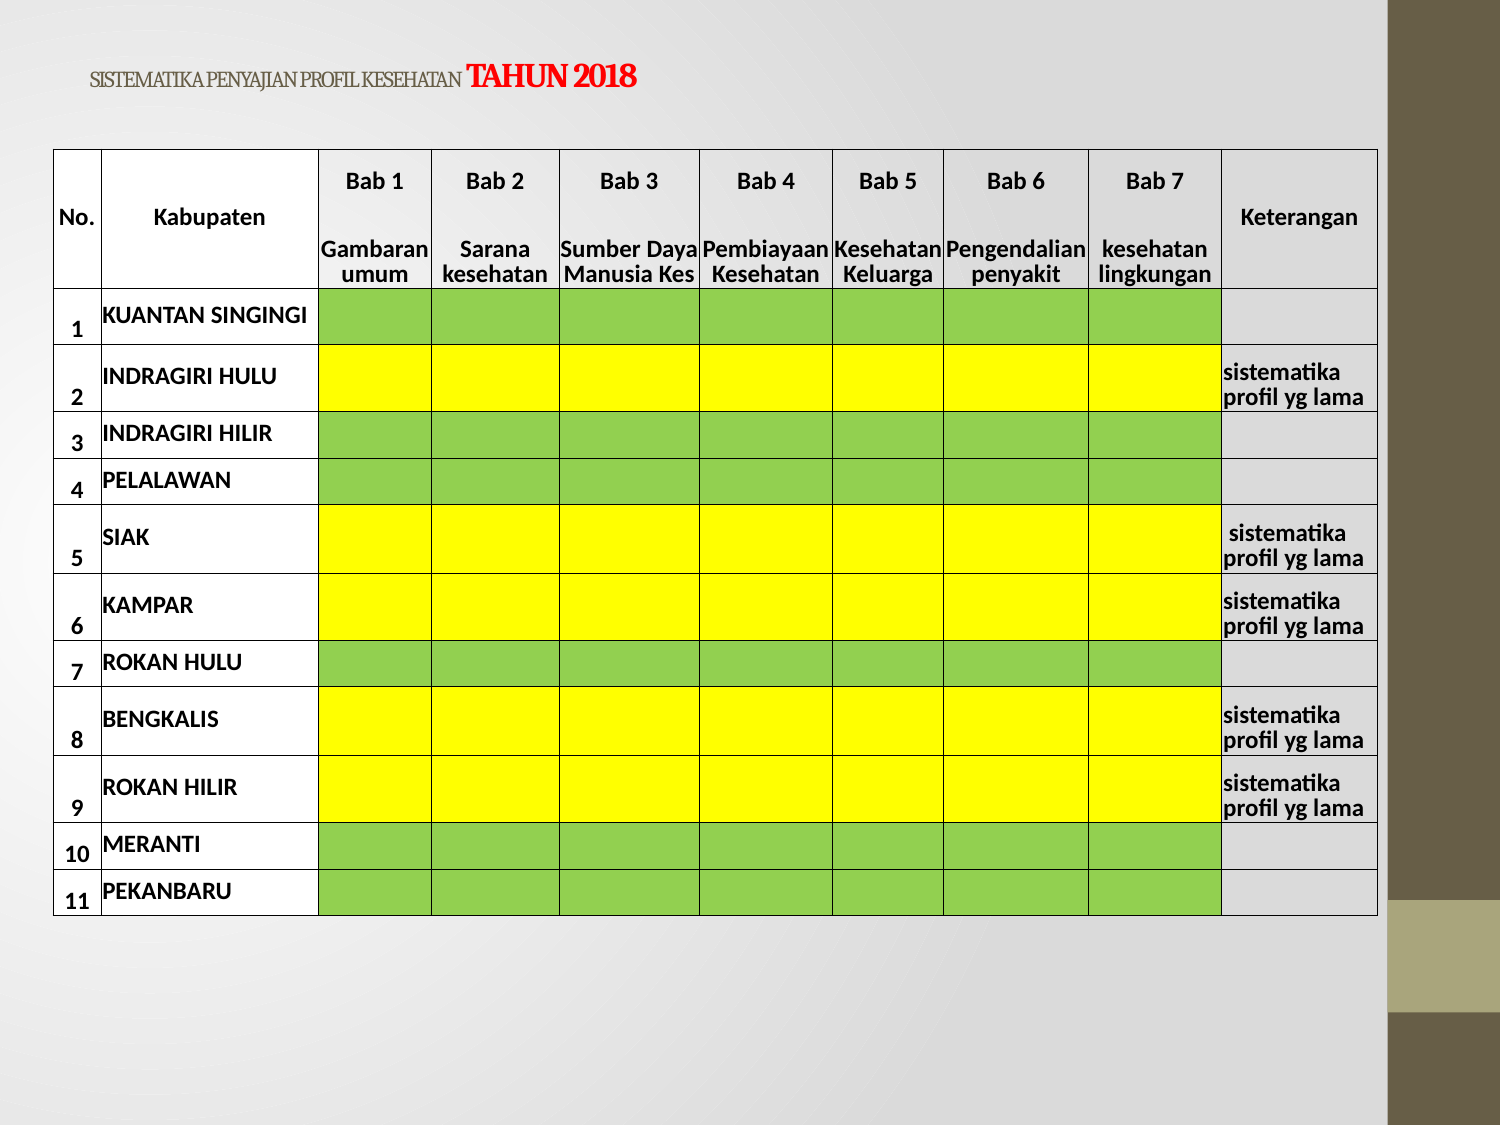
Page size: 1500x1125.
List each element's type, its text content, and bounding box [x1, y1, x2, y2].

table_cell KUANTAN SINGINGI [102, 289, 318, 344]
table_cell [1089, 459, 1221, 504]
table_cell [944, 289, 1088, 344]
table_cell [560, 641, 699, 686]
table_header No. [54, 150, 101, 288]
table_cell [833, 345, 943, 411]
table_cell [319, 823, 431, 869]
table_cell [833, 574, 943, 640]
table_cell [700, 505, 832, 573]
table_cell [319, 345, 431, 411]
table_cell [1089, 289, 1221, 344]
table_cell [560, 574, 699, 640]
table_cell [944, 687, 1088, 755]
table_cell MERANTI [102, 823, 318, 869]
table_cell [319, 687, 431, 755]
table_cell [432, 505, 559, 573]
table_cell [319, 459, 431, 504]
table_cell [700, 289, 832, 344]
table_cell BENGKALIS [102, 687, 318, 755]
table_cell [944, 412, 1088, 458]
table_cell Pengendalian penyakit [944, 196, 1088, 288]
table_cell sistematika profil yg lama [1222, 574, 1377, 640]
table_header Bab 3 [560, 150, 699, 196]
table_cell [833, 641, 943, 686]
table_cell Sarana kesehatan [432, 196, 559, 288]
table_cell [833, 505, 943, 573]
table_cell [432, 289, 559, 344]
table_cell 10 [54, 823, 101, 869]
table_cell PEKANBARU [102, 870, 318, 915]
table_cell [833, 687, 943, 755]
table_cell 5 [54, 505, 101, 573]
table_cell [700, 574, 832, 640]
table_cell [560, 870, 699, 915]
table_cell sistematika profil yg lama [1222, 687, 1377, 755]
table_cell 7 [54, 641, 101, 686]
table_cell [560, 412, 699, 458]
table_cell [560, 756, 699, 822]
table_cell [700, 412, 832, 458]
table_cell [1089, 870, 1221, 915]
table_header Bab 1 [319, 150, 431, 196]
table_cell 8 [54, 687, 101, 755]
table_cell [833, 459, 943, 504]
table_cell [432, 459, 559, 504]
table_cell [319, 870, 431, 915]
table_cell sistematika profil yg lama [1222, 756, 1377, 822]
table_cell [1089, 412, 1221, 458]
table_cell 4 [54, 459, 101, 504]
table_cell [833, 870, 943, 915]
table_cell [700, 459, 832, 504]
table_cell [560, 823, 699, 869]
table_cell sistematika profil yg lama [1222, 345, 1377, 411]
table_cell [1089, 345, 1221, 411]
table_cell 2 [54, 345, 101, 411]
table_cell 3 [54, 412, 101, 458]
table_cell [1222, 870, 1377, 915]
title SISTEMATIKA PENYAJIAN PROFIL KESEHATAN TAHUN 2018 [75, 45, 1425, 102]
table_cell sistematika profil yg lama [1222, 505, 1377, 573]
table_cell [1222, 641, 1377, 686]
table_header Bab 6 [944, 150, 1088, 196]
table_cell Sumber Daya Manusia Kes [560, 196, 699, 288]
table_cell [432, 345, 559, 411]
table_cell [319, 641, 431, 686]
table_cell 1 [54, 289, 101, 344]
table_header Bab 4 [700, 150, 832, 196]
table_header Kabupaten [102, 150, 318, 288]
table_cell kesehatan lingkungan [1089, 196, 1221, 288]
table_cell [944, 459, 1088, 504]
table_cell [560, 289, 699, 344]
table_cell [833, 823, 943, 869]
table_cell INDRAGIRI HULU [102, 345, 318, 411]
table_cell Pembiayaan Kesehatan [700, 196, 832, 288]
table_cell [700, 756, 832, 822]
table_cell [432, 687, 559, 755]
table_cell [700, 823, 832, 869]
table_cell [560, 459, 699, 504]
table_cell [700, 687, 832, 755]
table_cell [1089, 687, 1221, 755]
table_cell SIAK [102, 505, 318, 573]
table_cell [1089, 641, 1221, 686]
table_cell [432, 412, 559, 458]
table_cell [944, 756, 1088, 822]
table_cell [1222, 412, 1377, 458]
table_cell [432, 641, 559, 686]
table_cell [833, 289, 943, 344]
table_cell [319, 412, 431, 458]
table_cell [944, 641, 1088, 686]
table_cell [319, 756, 431, 822]
table_header Bab 5 [833, 150, 943, 196]
table_header Bab 2 [432, 150, 559, 196]
table_cell [1089, 574, 1221, 640]
table_cell [319, 505, 431, 573]
table_cell PELALAWAN [102, 459, 318, 504]
table_cell [560, 345, 699, 411]
table_cell [944, 345, 1088, 411]
table_cell [432, 756, 559, 822]
table_cell [319, 289, 431, 344]
table_cell KAMPAR [102, 574, 318, 640]
table_cell [1222, 823, 1377, 869]
table_cell [432, 870, 559, 915]
table_cell [833, 756, 943, 822]
table_cell ROKAN HILIR [102, 756, 318, 822]
table_cell [833, 412, 943, 458]
table_cell [1089, 505, 1221, 573]
table_cell [944, 505, 1088, 573]
table_cell ROKAN HULU [102, 641, 318, 686]
table_cell [319, 574, 431, 640]
table_header Bab 7 [1089, 150, 1221, 196]
table_header Keterangan [1222, 150, 1377, 288]
table_cell [432, 574, 559, 640]
table_cell [560, 687, 699, 755]
table_cell [1089, 756, 1221, 822]
table_cell [944, 574, 1088, 640]
table_cell [1222, 459, 1377, 504]
table_cell Kesehatan Keluarga [833, 196, 943, 288]
table_cell [700, 345, 832, 411]
table_cell [1089, 823, 1221, 869]
table_cell [432, 823, 559, 869]
table_cell 6 [54, 574, 101, 640]
table_cell [700, 641, 832, 686]
table_cell 9 [54, 756, 101, 822]
table_cell INDRAGIRI HILIR [102, 412, 318, 458]
table_cell Gambaran umum [319, 196, 431, 288]
table_cell [1222, 289, 1377, 344]
table_cell [700, 870, 832, 915]
table_cell [944, 823, 1088, 869]
table_cell [944, 870, 1088, 915]
table_cell 11 [54, 870, 101, 915]
table_cell [560, 505, 699, 573]
